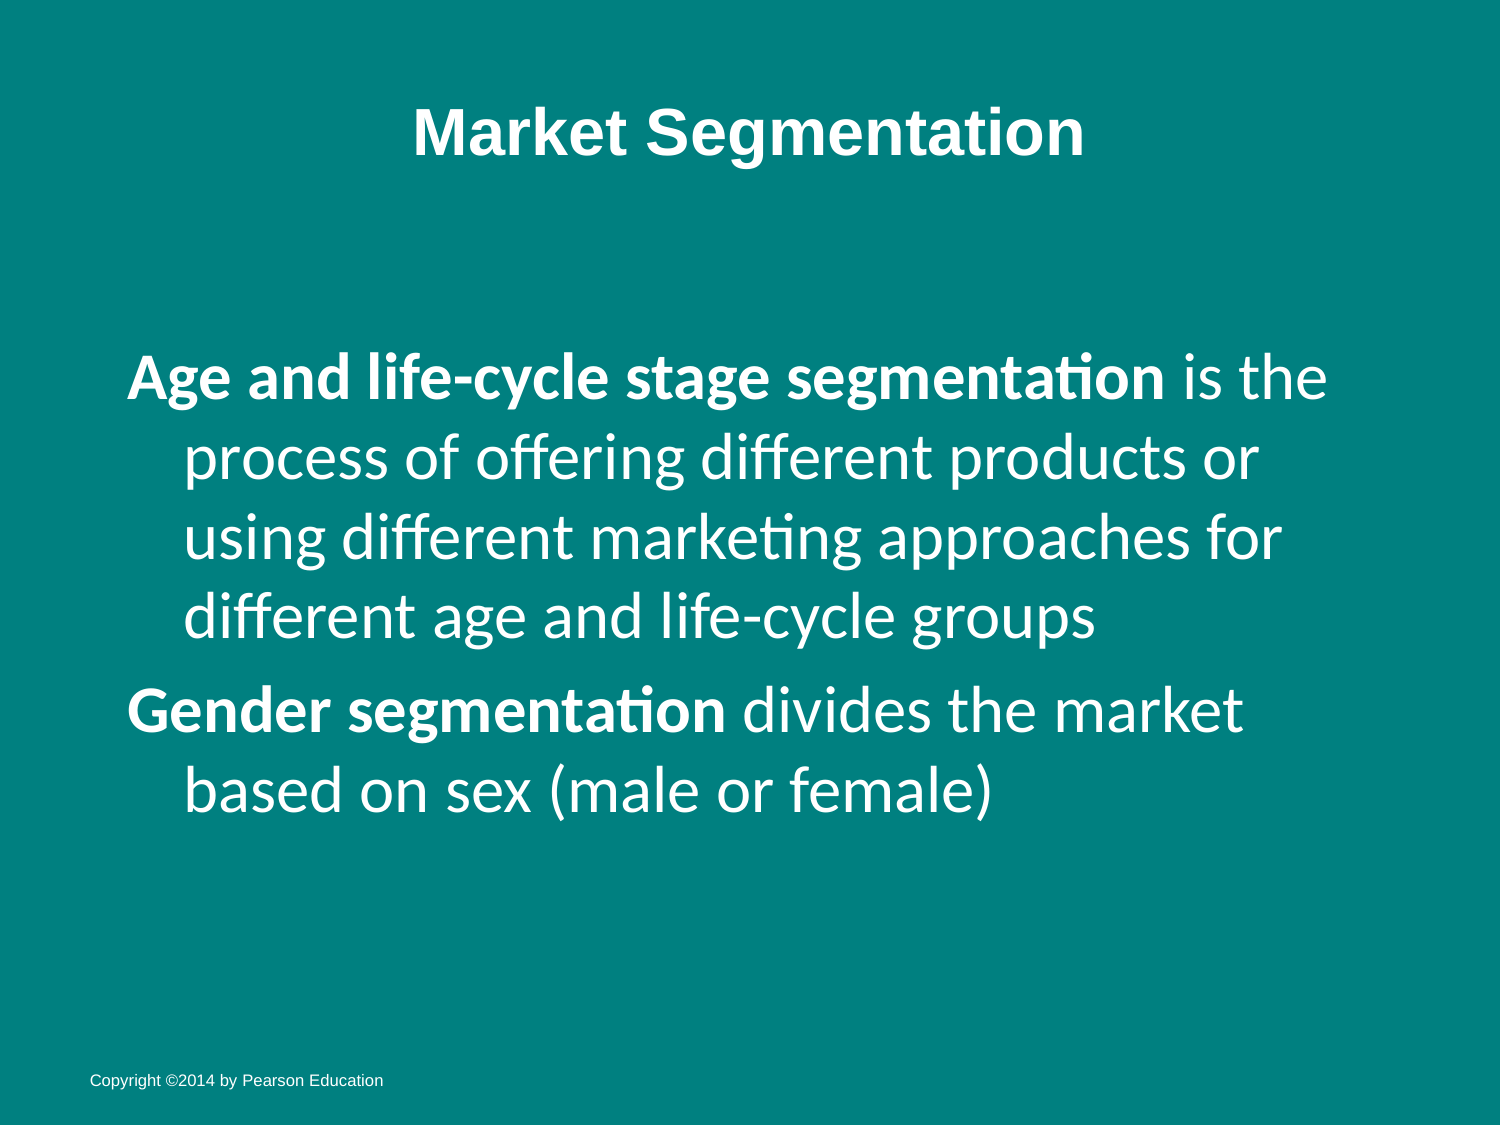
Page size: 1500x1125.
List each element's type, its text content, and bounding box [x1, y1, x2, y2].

title Market Segmentation [112, 37, 1388, 226]
list Age and life-cycle stage segmentation is the process of offering different products or using different marketing approaches for different age and life-cycle groups Gender segmentation divides the market based on sex (male or female) [112, 324, 1388, 1001]
text_box Copyright ©2014 by Pearson Education [74, 1062, 825, 1098]
